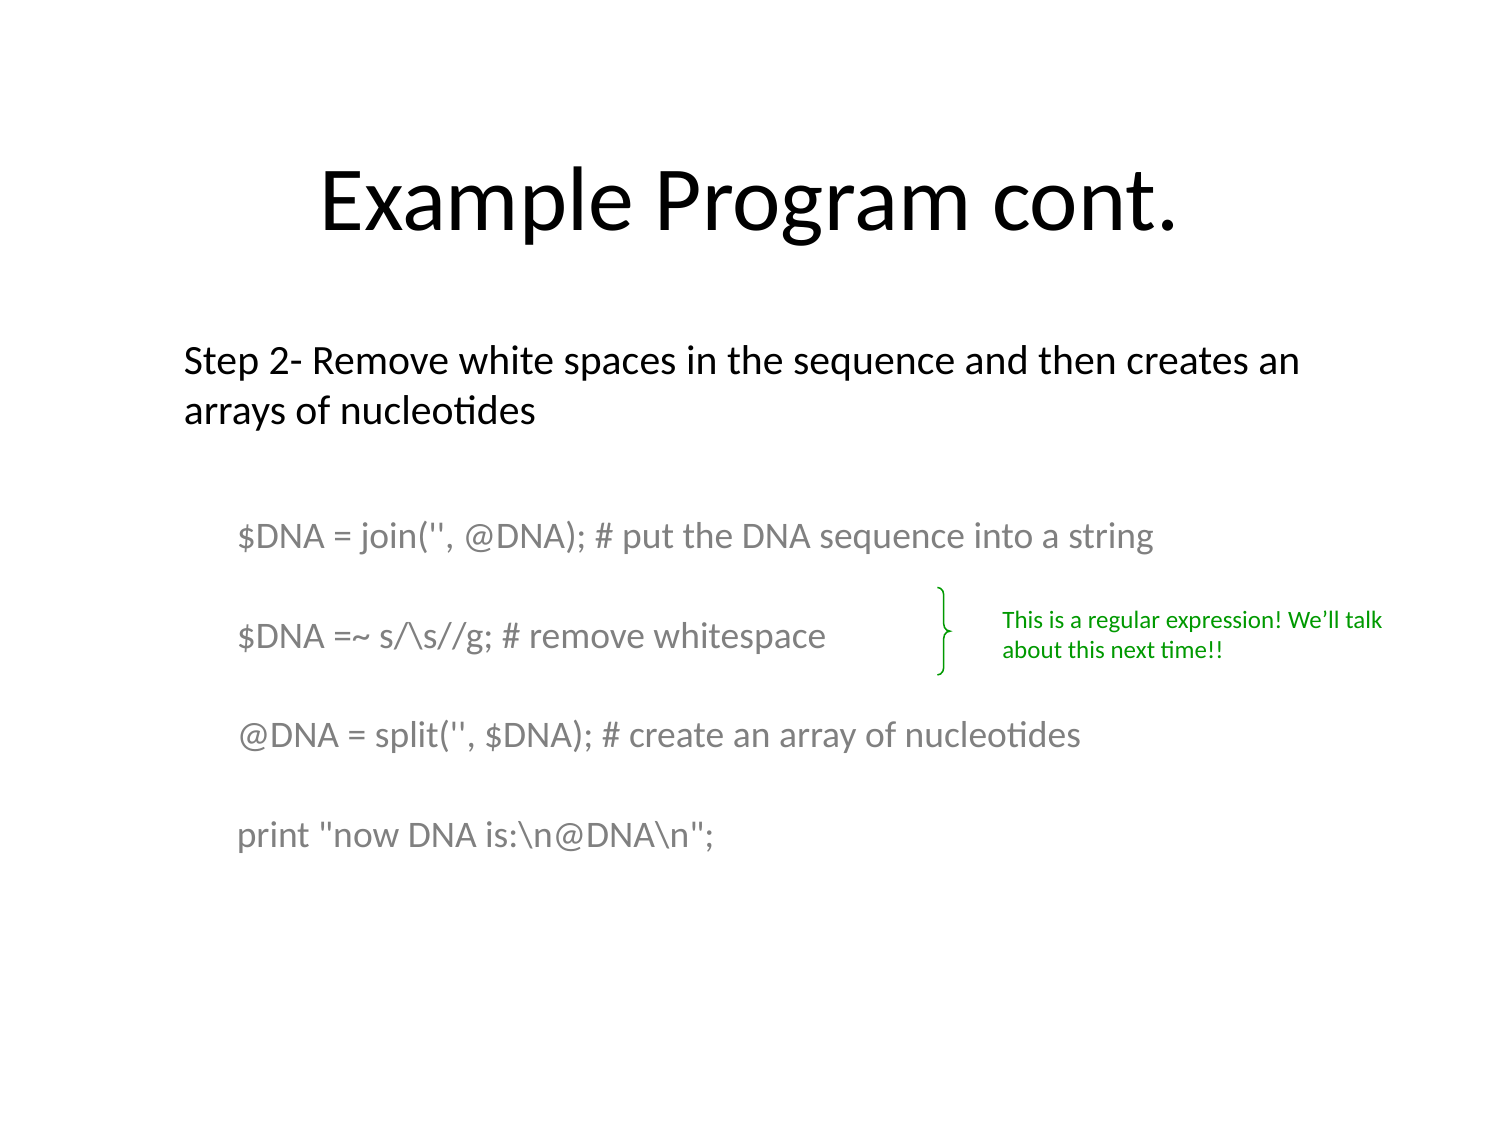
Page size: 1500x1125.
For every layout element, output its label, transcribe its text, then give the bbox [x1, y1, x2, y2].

list Step 2- Remove white spaces in the sequence and then creates an arrays of nucleotides [112, 324, 1388, 595]
title Example Program cont. [112, 99, 1388, 288]
text_box $DNA = join('', @DNA); # put the DNA sequence into a string $DNA =~ s/\s//g; # remove whitespace @DNA = split('', $DNA); # create an array of nucleotides print "now DNA is:\n@DNA\n"; [72, 508, 1171, 864]
list Step 2- Remove white spaces in the sequence and then creates an arrays of nucleotides [112, 671, 1388, 1000]
text_box [937, 587, 950, 675]
text_box This is a regular expression! We’ll talk about this next time!! [987, 595, 1425, 671]
